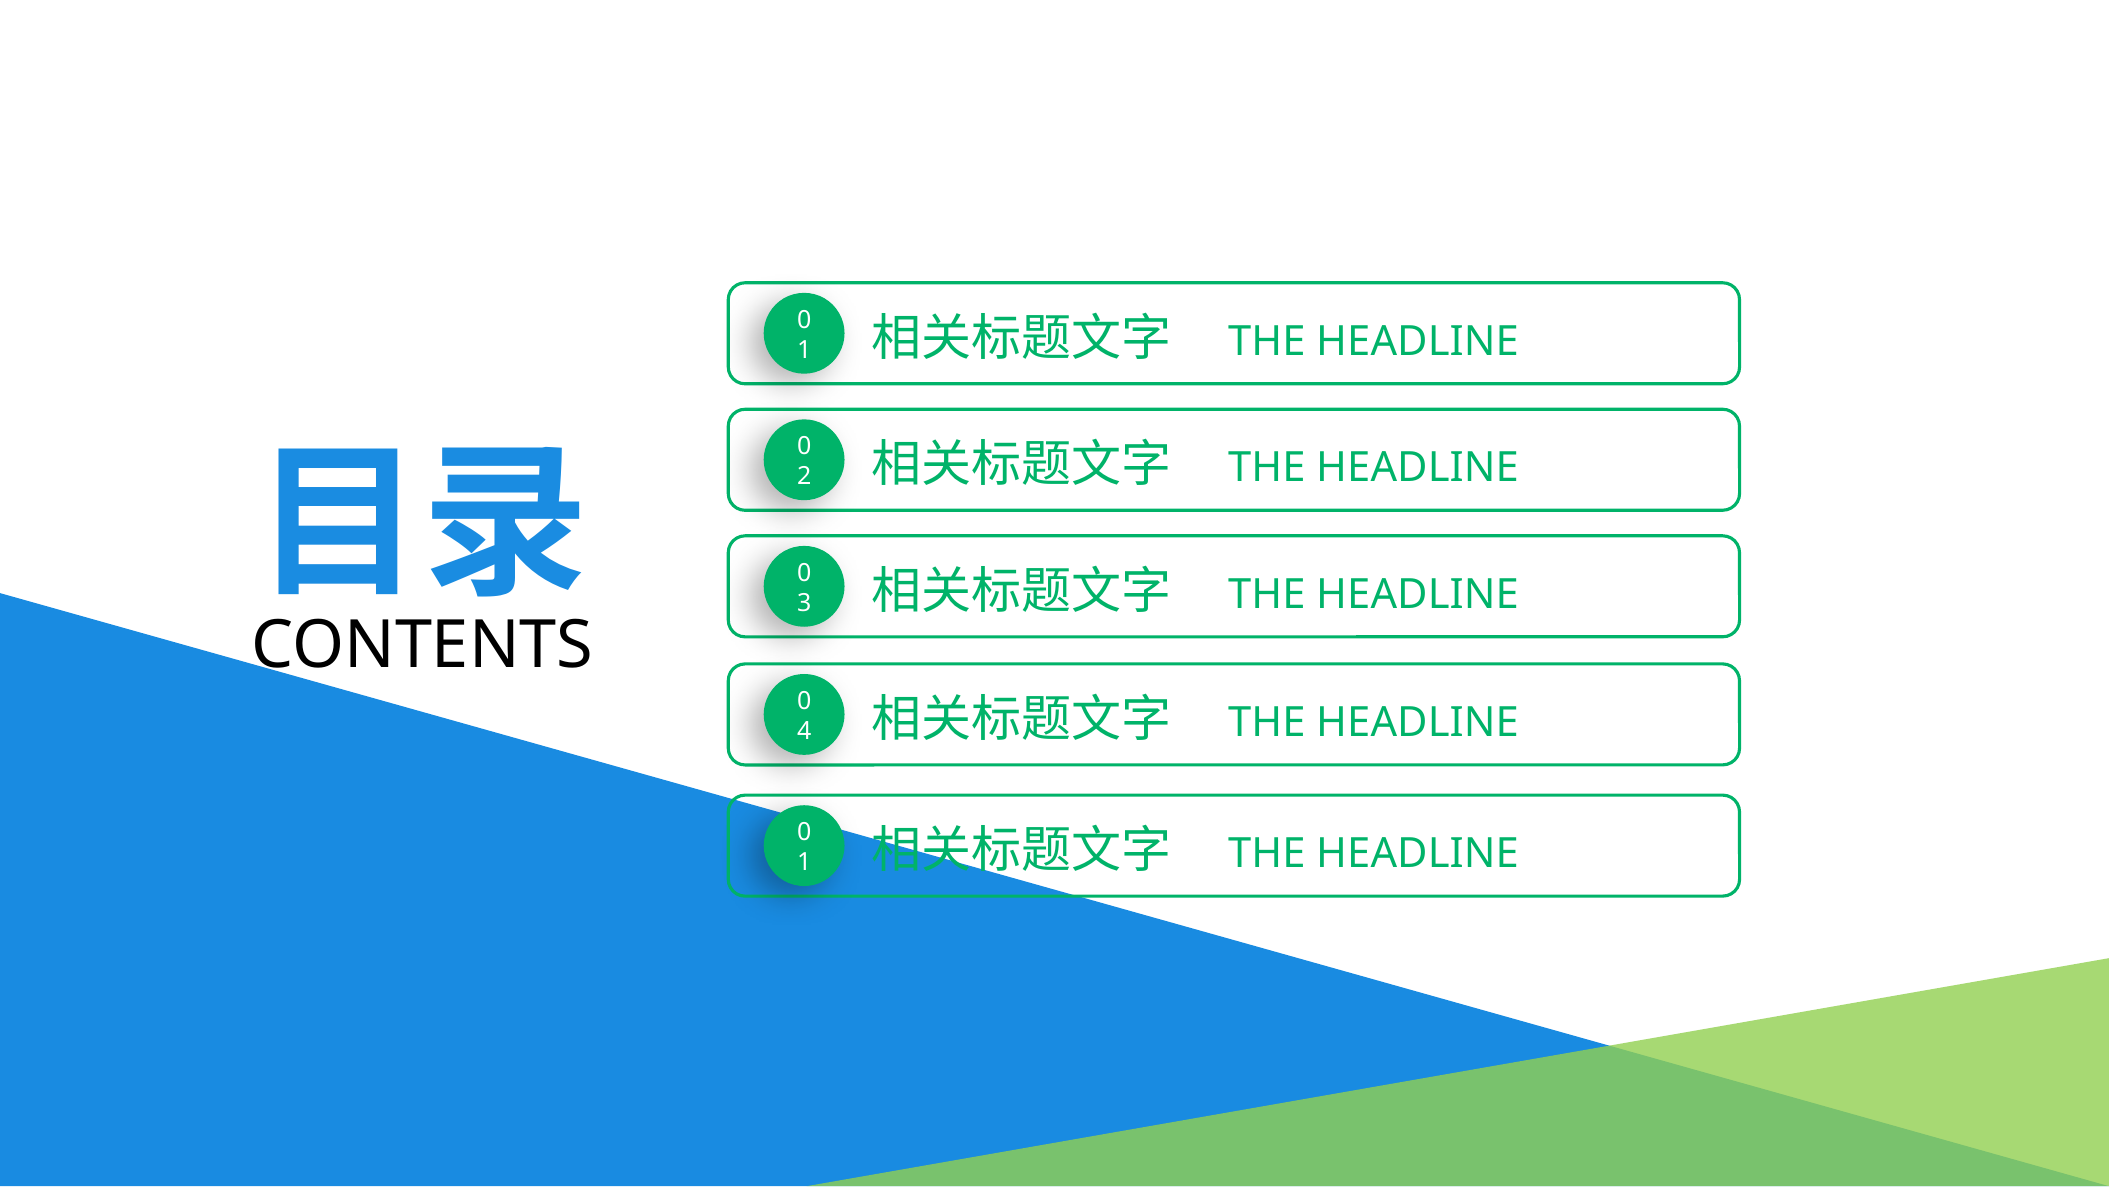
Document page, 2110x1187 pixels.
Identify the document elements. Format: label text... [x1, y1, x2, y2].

text_box [727, 408, 1741, 512]
text_box 相关标题文字 THE HEADLINE [856, 810, 1534, 886]
text_box 相关标题文字 THE HEADLINE [856, 679, 1534, 754]
text_box 03 [762, 544, 846, 628]
text_box 相关标题文字 THE HEADLINE [856, 550, 1534, 626]
text_box 01 [762, 291, 846, 375]
text_box [727, 662, 1741, 766]
text_box 相关标题文字 THE HEADLINE [856, 297, 1534, 373]
text_box [727, 794, 1741, 898]
text_box [727, 534, 1741, 638]
text_box 相关标题文字 THE HEADLINE [856, 424, 1534, 500]
text_box 目录 [236, 407, 610, 577]
text_box [0, 592, 1608, 1187]
text_box 02 [762, 418, 846, 502]
text_box [727, 281, 1741, 385]
text_box contents [217, 577, 628, 689]
text_box 01 [762, 804, 846, 888]
text_box 04 [762, 672, 846, 756]
text_box [806, 956, 2110, 1187]
